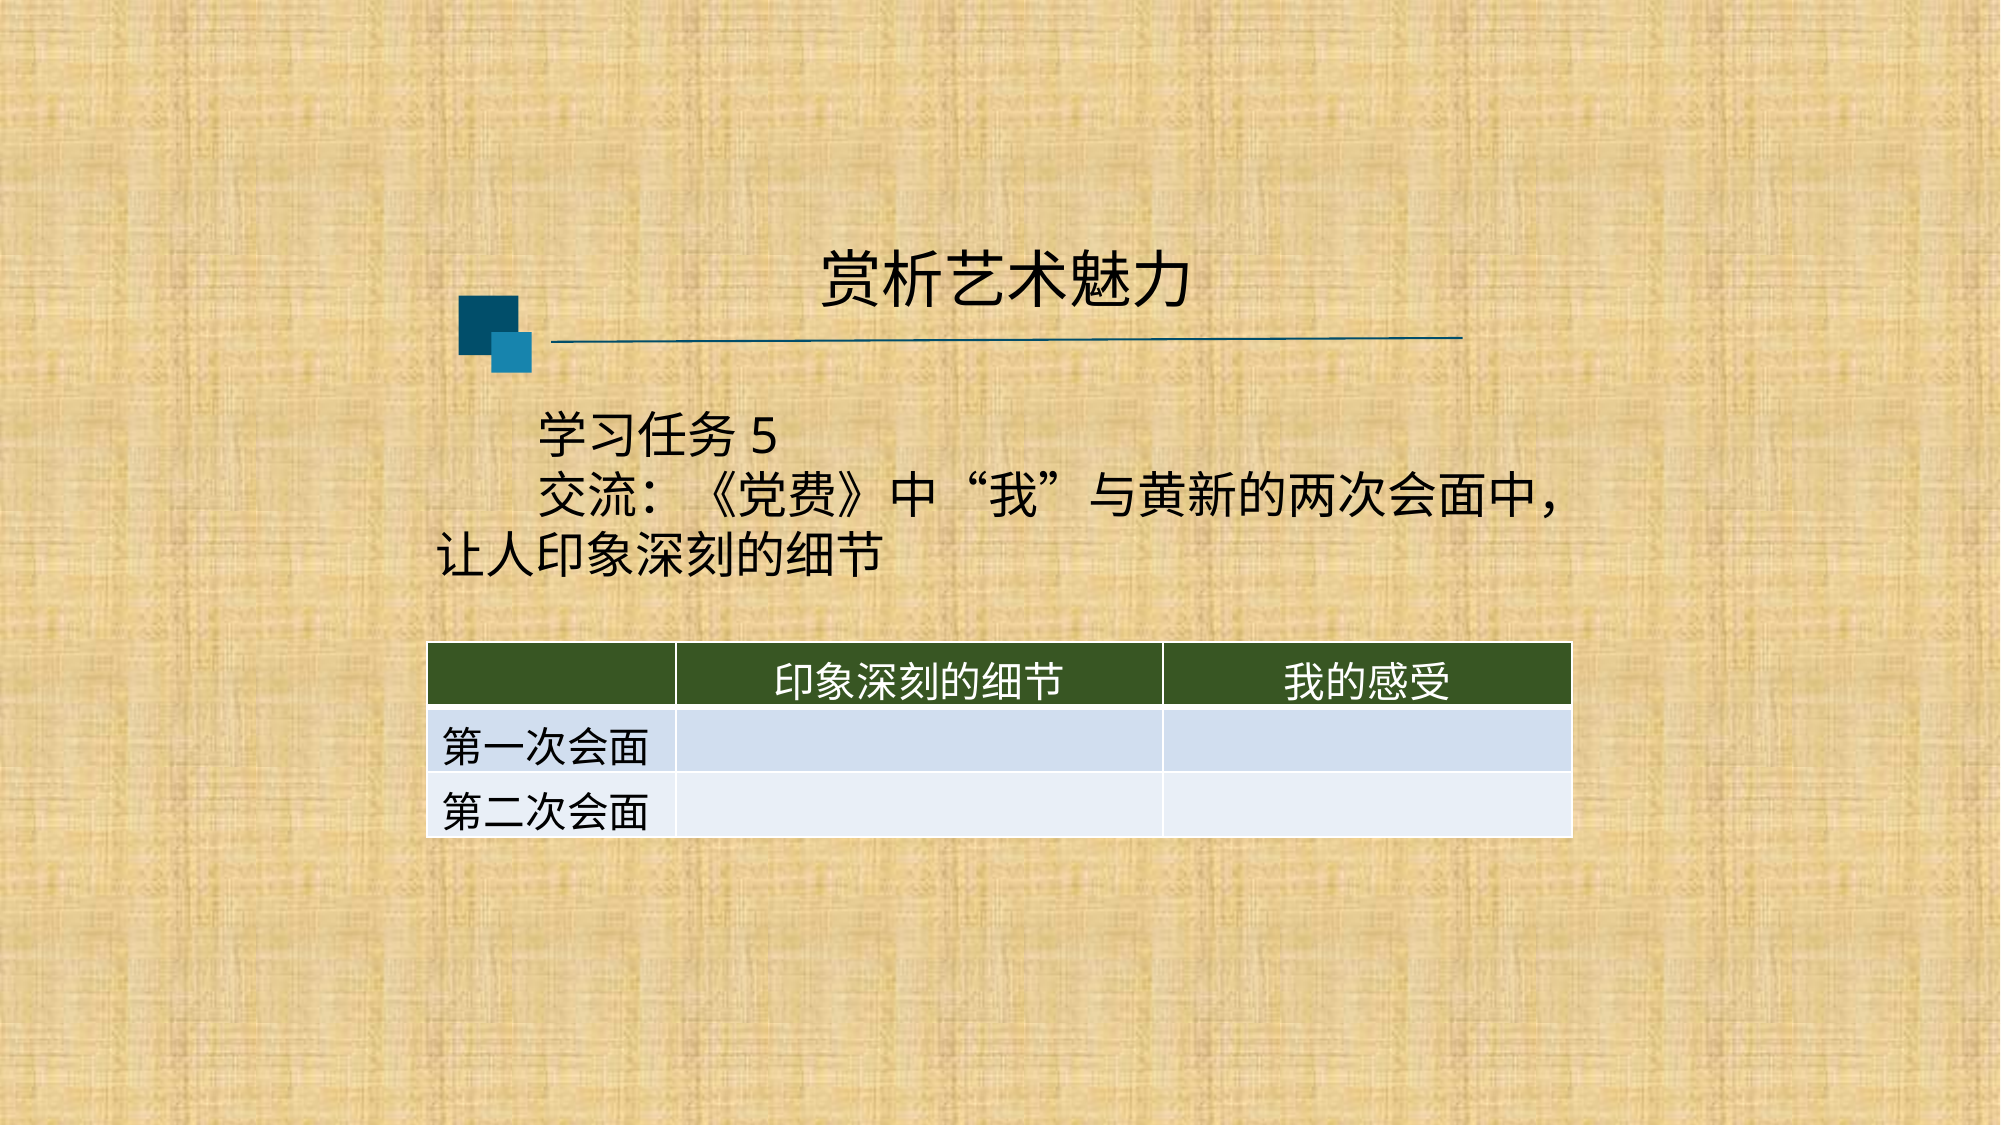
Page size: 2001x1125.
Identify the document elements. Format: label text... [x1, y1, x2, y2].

table_cell [1164, 710, 1571, 771]
text_box 学习任务5 交流：《党费》中“我”与黄新的两次会面中，让人印象深刻的细节 [421, 396, 1593, 592]
text_box 赏析艺术魅力 [551, 232, 1463, 322]
table_cell [677, 773, 1162, 836]
table_cell [1164, 773, 1571, 836]
table_cell 第一次会面 [428, 710, 675, 771]
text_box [551, 337, 1463, 342]
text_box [458, 295, 532, 373]
table_header 我的感受 [1164, 643, 1571, 704]
table_cell [677, 710, 1162, 771]
table_header [428, 643, 675, 704]
table_cell 第二次会面 [428, 773, 675, 836]
picture [0, 0, 2001, 1125]
table_header 印象深刻的细节 [677, 643, 1162, 704]
